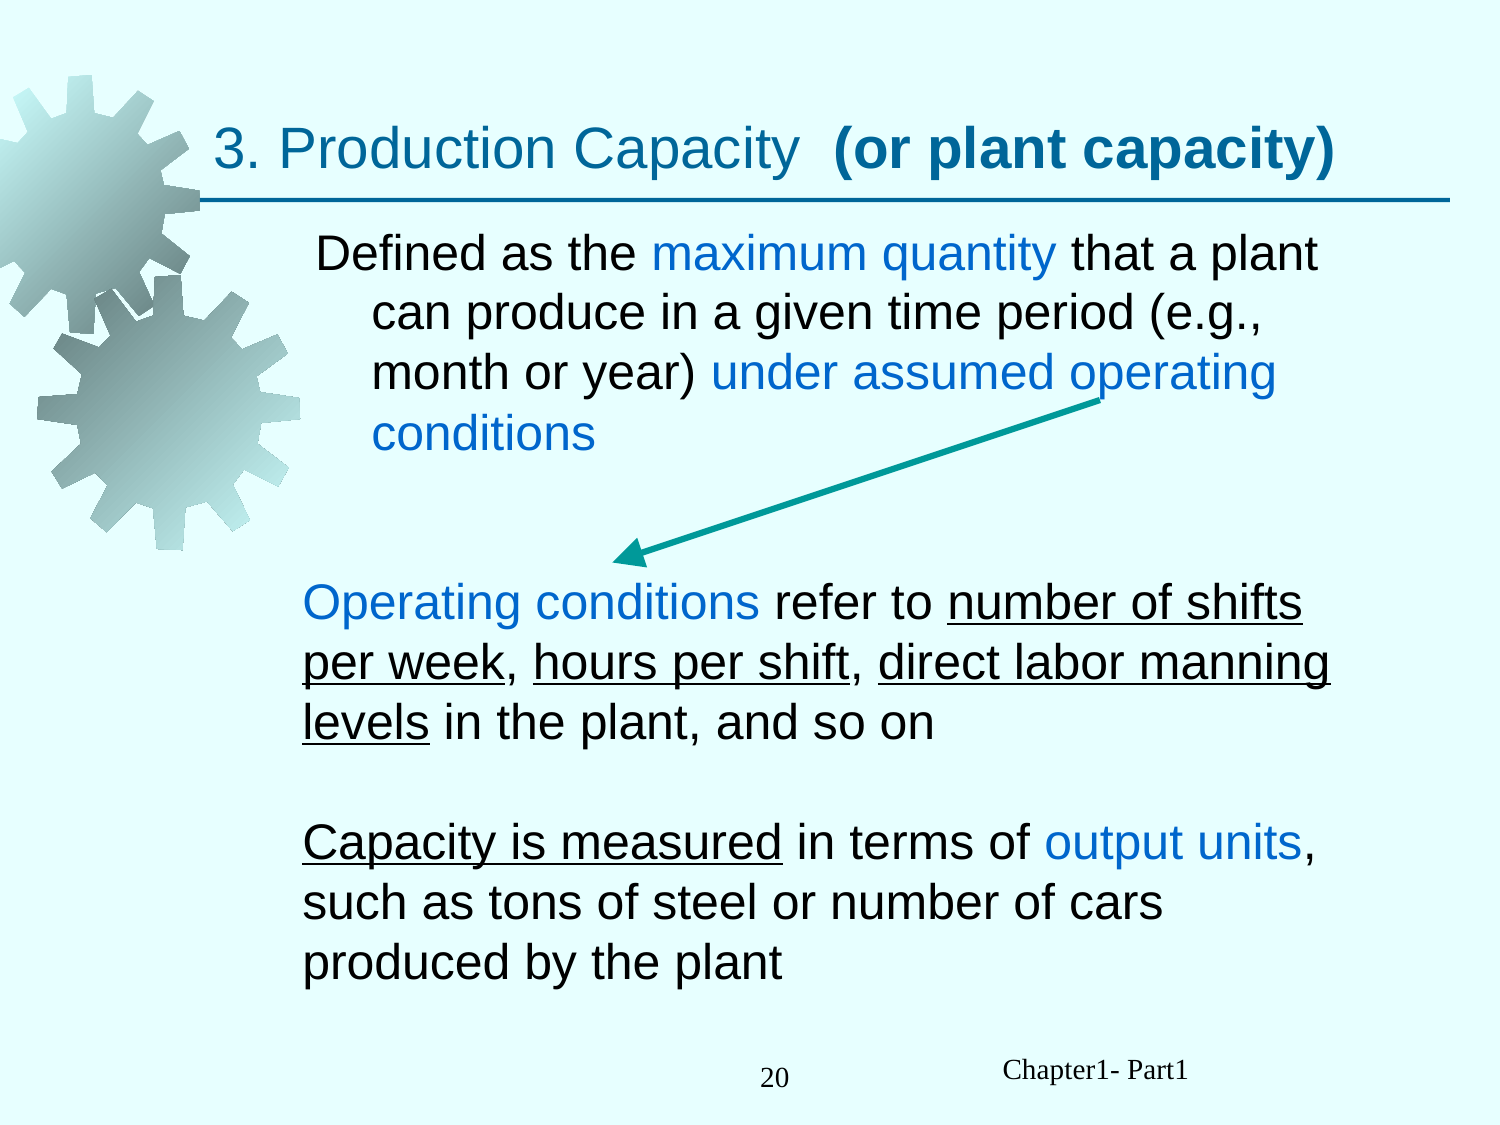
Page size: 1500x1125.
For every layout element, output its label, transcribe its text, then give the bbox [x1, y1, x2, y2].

list Defined as the maximum quantity that a plant can produce in a given time period (e.g., month or year) under assumed operating conditions [299, 212, 1388, 1001]
footer Chapter1- Part1 [987, 1042, 1463, 1122]
slide_number 20 [599, 1050, 951, 1125]
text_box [287, 399, 1376, 998]
title 3. Production Capacity (or plant capacity) [185, 35, 1365, 190]
